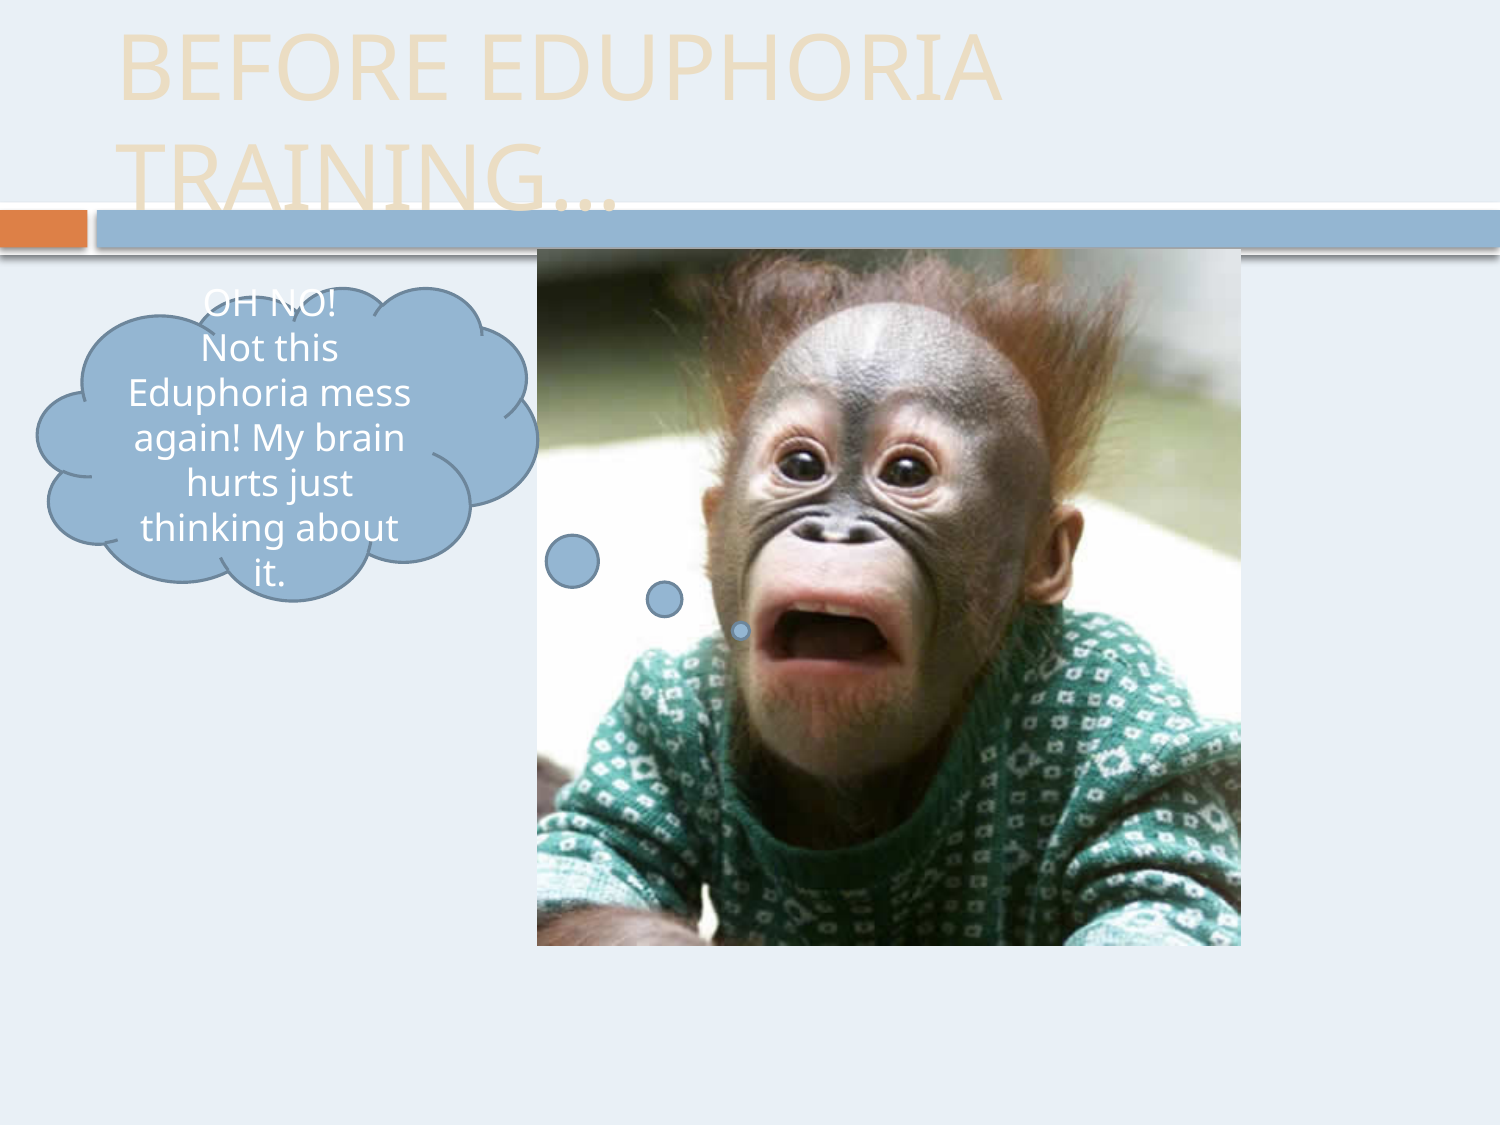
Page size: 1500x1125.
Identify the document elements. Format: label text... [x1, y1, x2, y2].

title BEFORE EDUPHORIA TRAINING… [100, 37, 1438, 200]
text_box OH NO! Not this Eduphoria mess again! My brain hurts just thinking about it. [35, 286, 531, 603]
picture [537, 249, 1241, 946]
